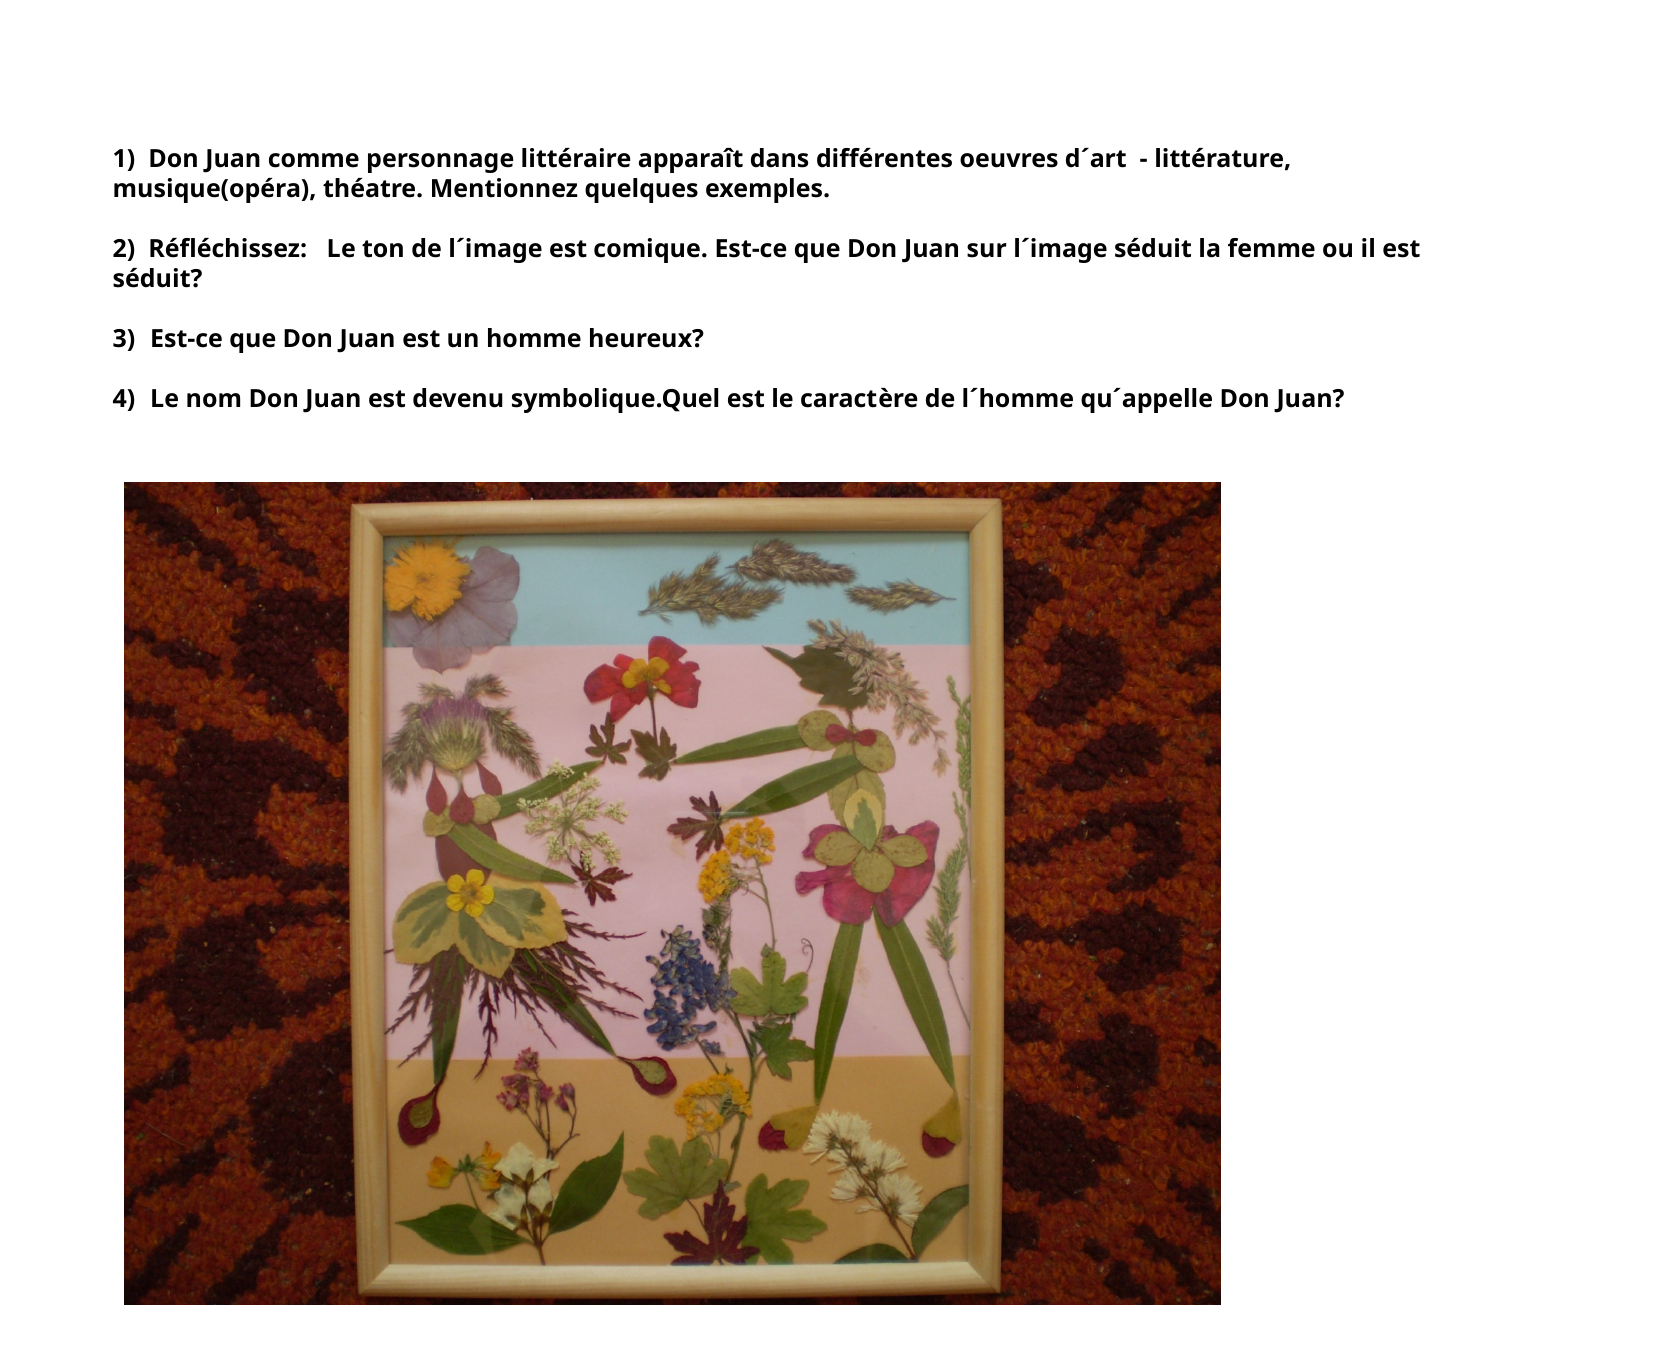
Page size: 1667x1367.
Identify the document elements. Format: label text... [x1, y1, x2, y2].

text_box 1) Don Juan comme personnage littéraire apparaît dans différentes oeuvres d´art - littérature, musique(opéra), théatre. Mentionnez quelques exemples. 2) Réfléchissez: Le ton de l´image est comique. Est-ce que Don Juan sur l´image séduit la femme ou il est séduit? Est-ce que Don Juan est un homme heureux? Le nom Don Juan est devenu symbolique.Quel est le caractère de l´homme qu´appelle Don Juan? [97, 45, 1519, 420]
picture [124, 482, 1221, 1305]
